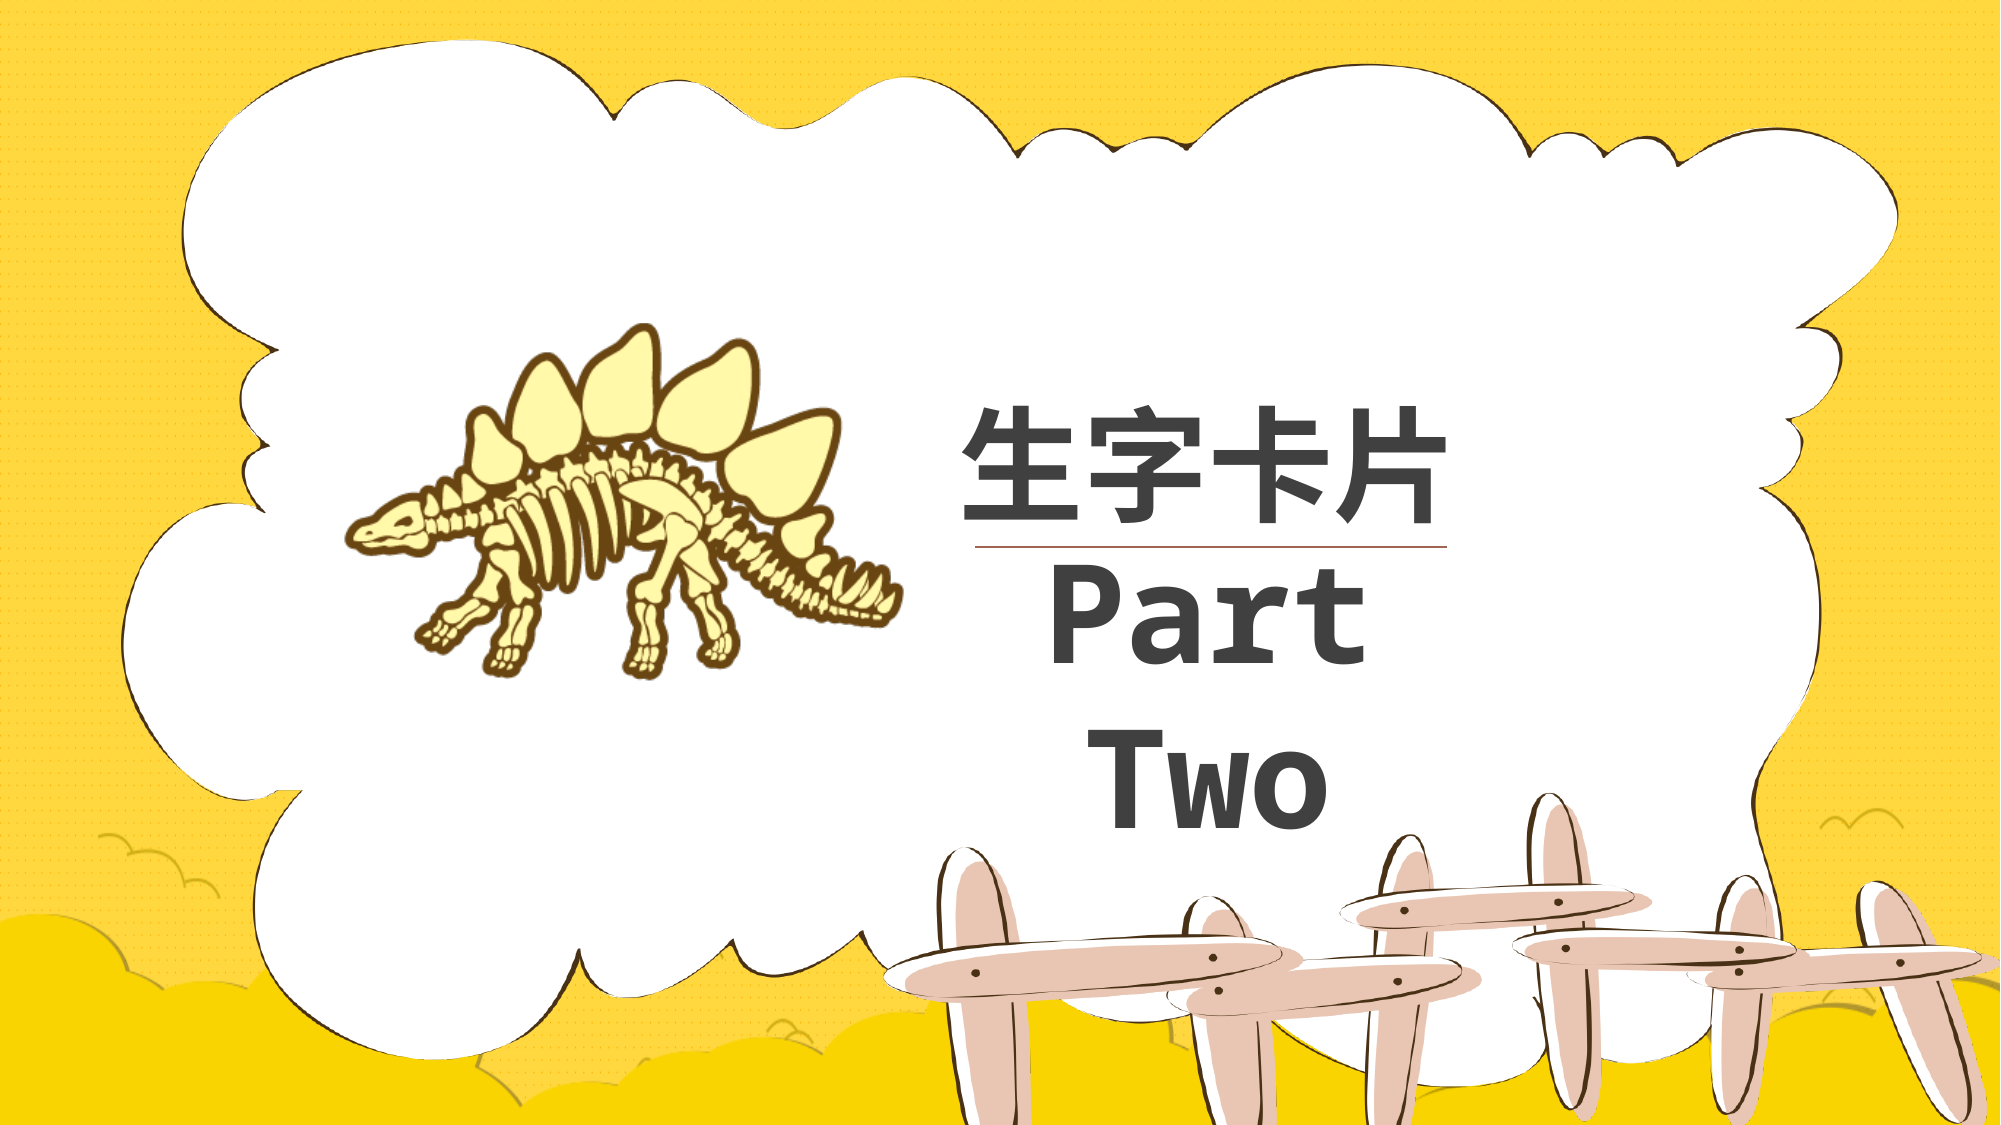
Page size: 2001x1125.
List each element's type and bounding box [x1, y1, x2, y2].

picture [0, 0, 2000, 1125]
text_box [868, 380, 1549, 701]
